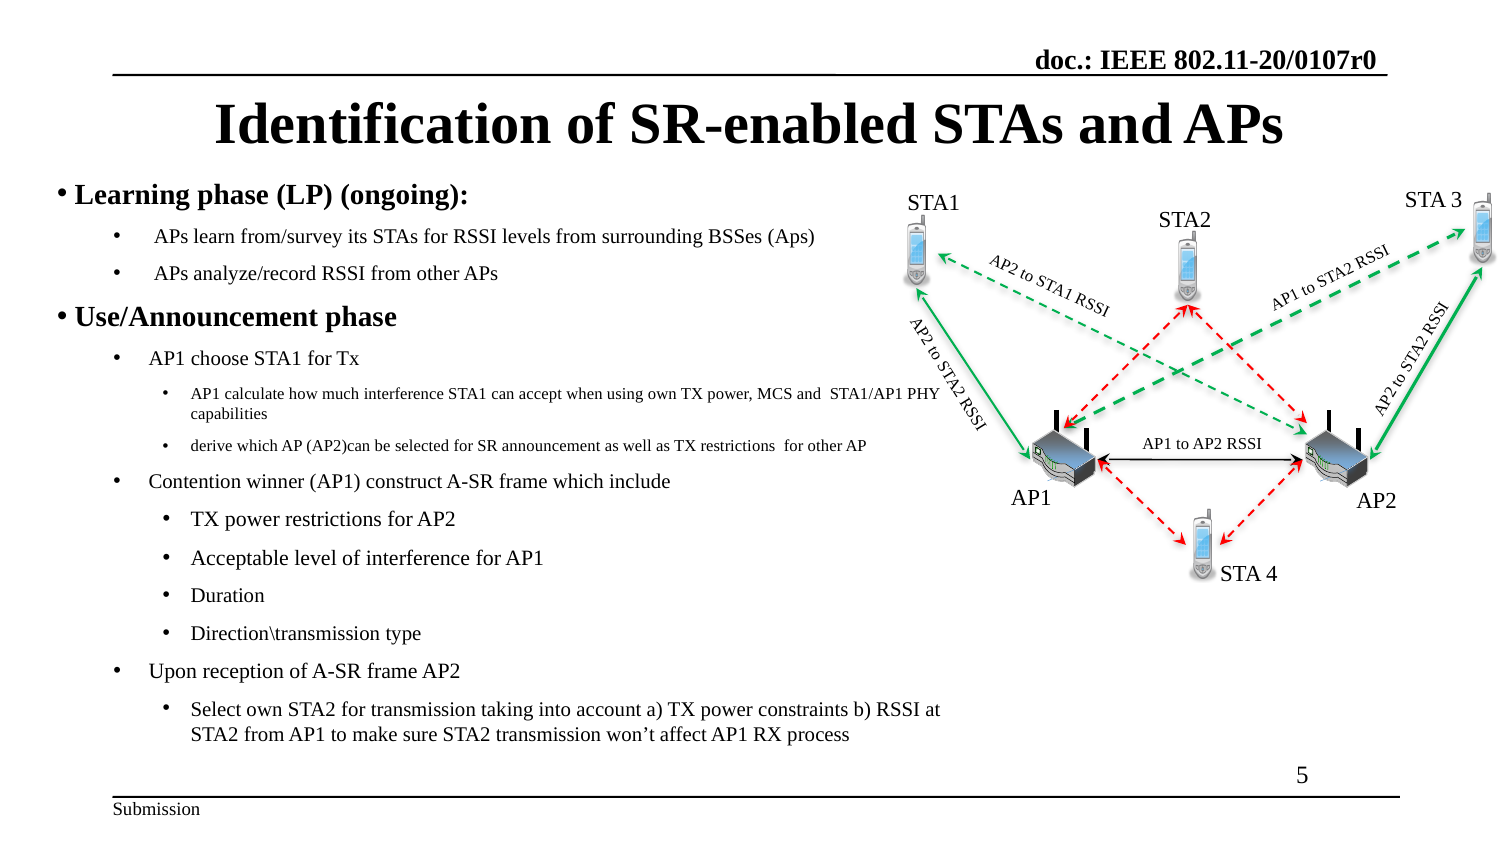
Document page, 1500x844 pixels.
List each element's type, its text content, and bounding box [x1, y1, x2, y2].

list Learning phase (LP) (ongoing): APs learn from/survey its STAs for RSSI levels from surrounding BSSes (Aps) APs analyze/record RSSI from other APs Use/Announcement phase AP1 choose STA1 for Tx AP1 calculate how much interference STA1 can accept when using own TX power, MCS and STA1/AP1 PHY capabilities derive which AP (AP2)can be selected for SR announcement as well as TX restrictions for other AP Contention winner (AP1) construct A-SR frame which include TX power restrictions for AP2 Acceptable level of interference for AP1 Duration Direction\transmission type Upon reception of A-SR frame AP2 Select own STA2 for transmission taking into account a) TX power constraints b) RSSI at STA2 from AP1 to make sure STA2 transmission won’t affect AP1 RX process [13, 167, 966, 777]
title Identification of SR-enabled STAs and APs [75, 71, 1425, 168]
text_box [899, 184, 1500, 584]
slide_number 5 [1127, 757, 1478, 804]
